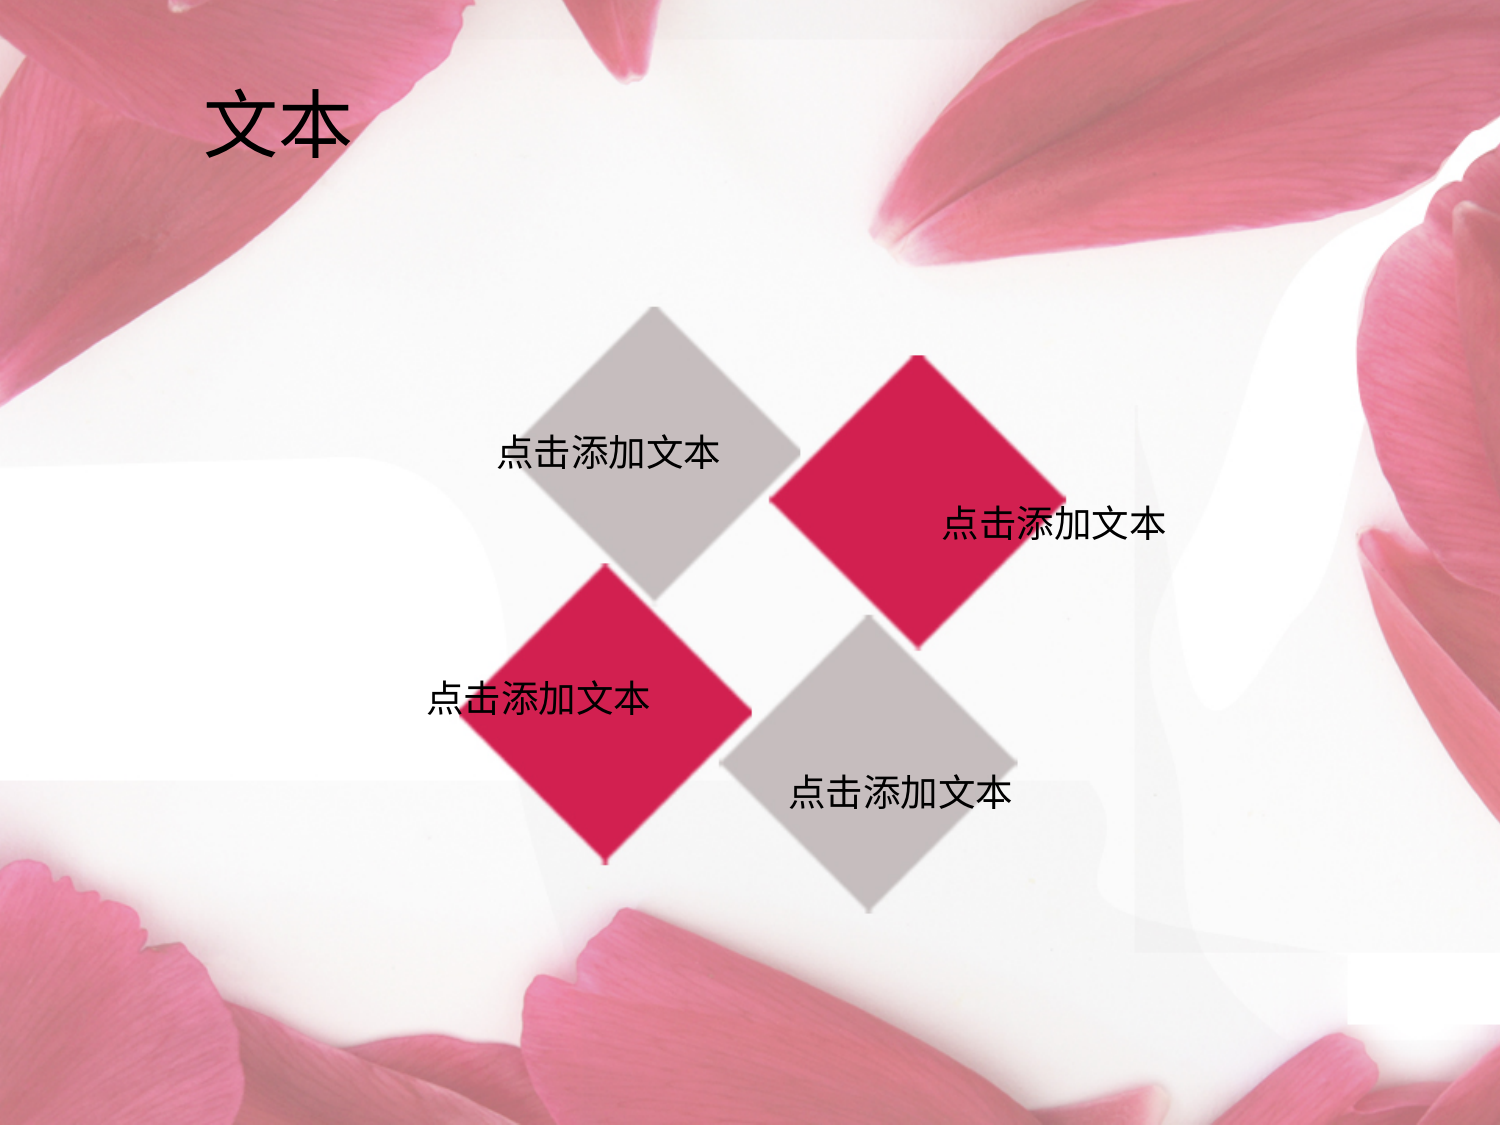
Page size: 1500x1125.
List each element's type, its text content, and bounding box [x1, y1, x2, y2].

text_box 点击添加文本 [481, 421, 737, 482]
text_box 文本 [188, 70, 369, 175]
text_box 点击添加文本 [927, 492, 1182, 552]
picture [0, 0, 1500, 1125]
text_box 点击添加文本 [773, 761, 1067, 822]
text_box 点击添加文本 [411, 667, 667, 728]
